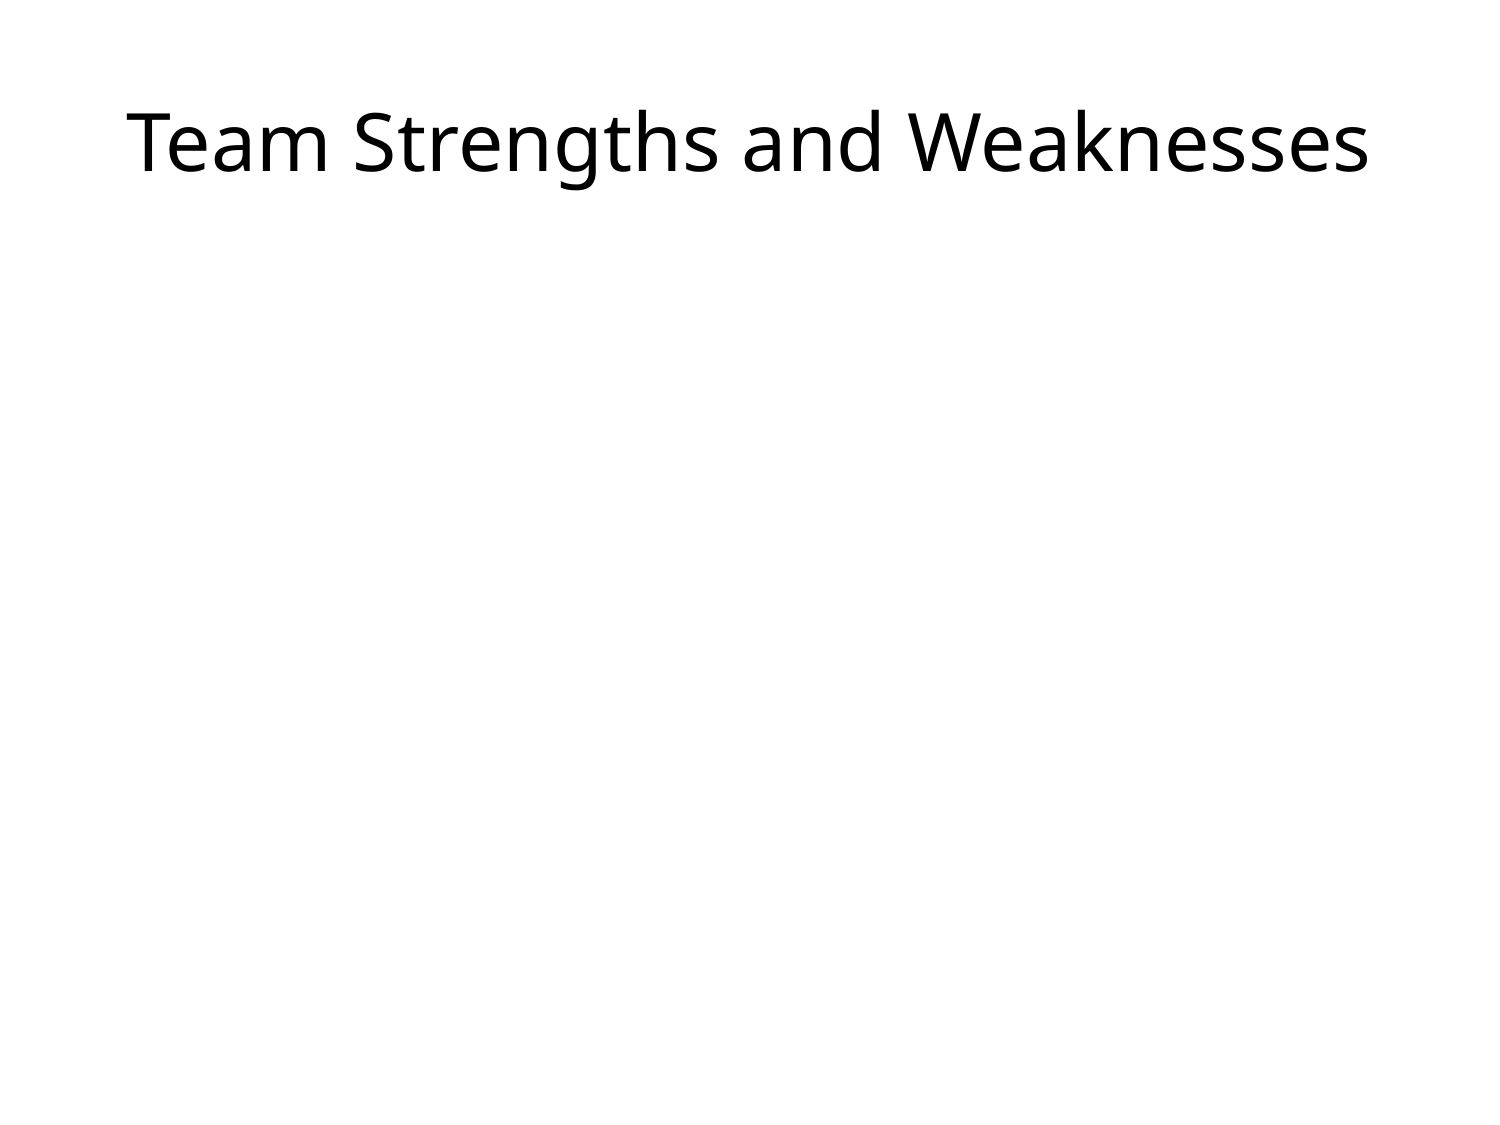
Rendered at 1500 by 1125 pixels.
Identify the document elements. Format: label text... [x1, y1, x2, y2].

title Team Strengths and Weaknesses [75, 45, 1425, 233]
